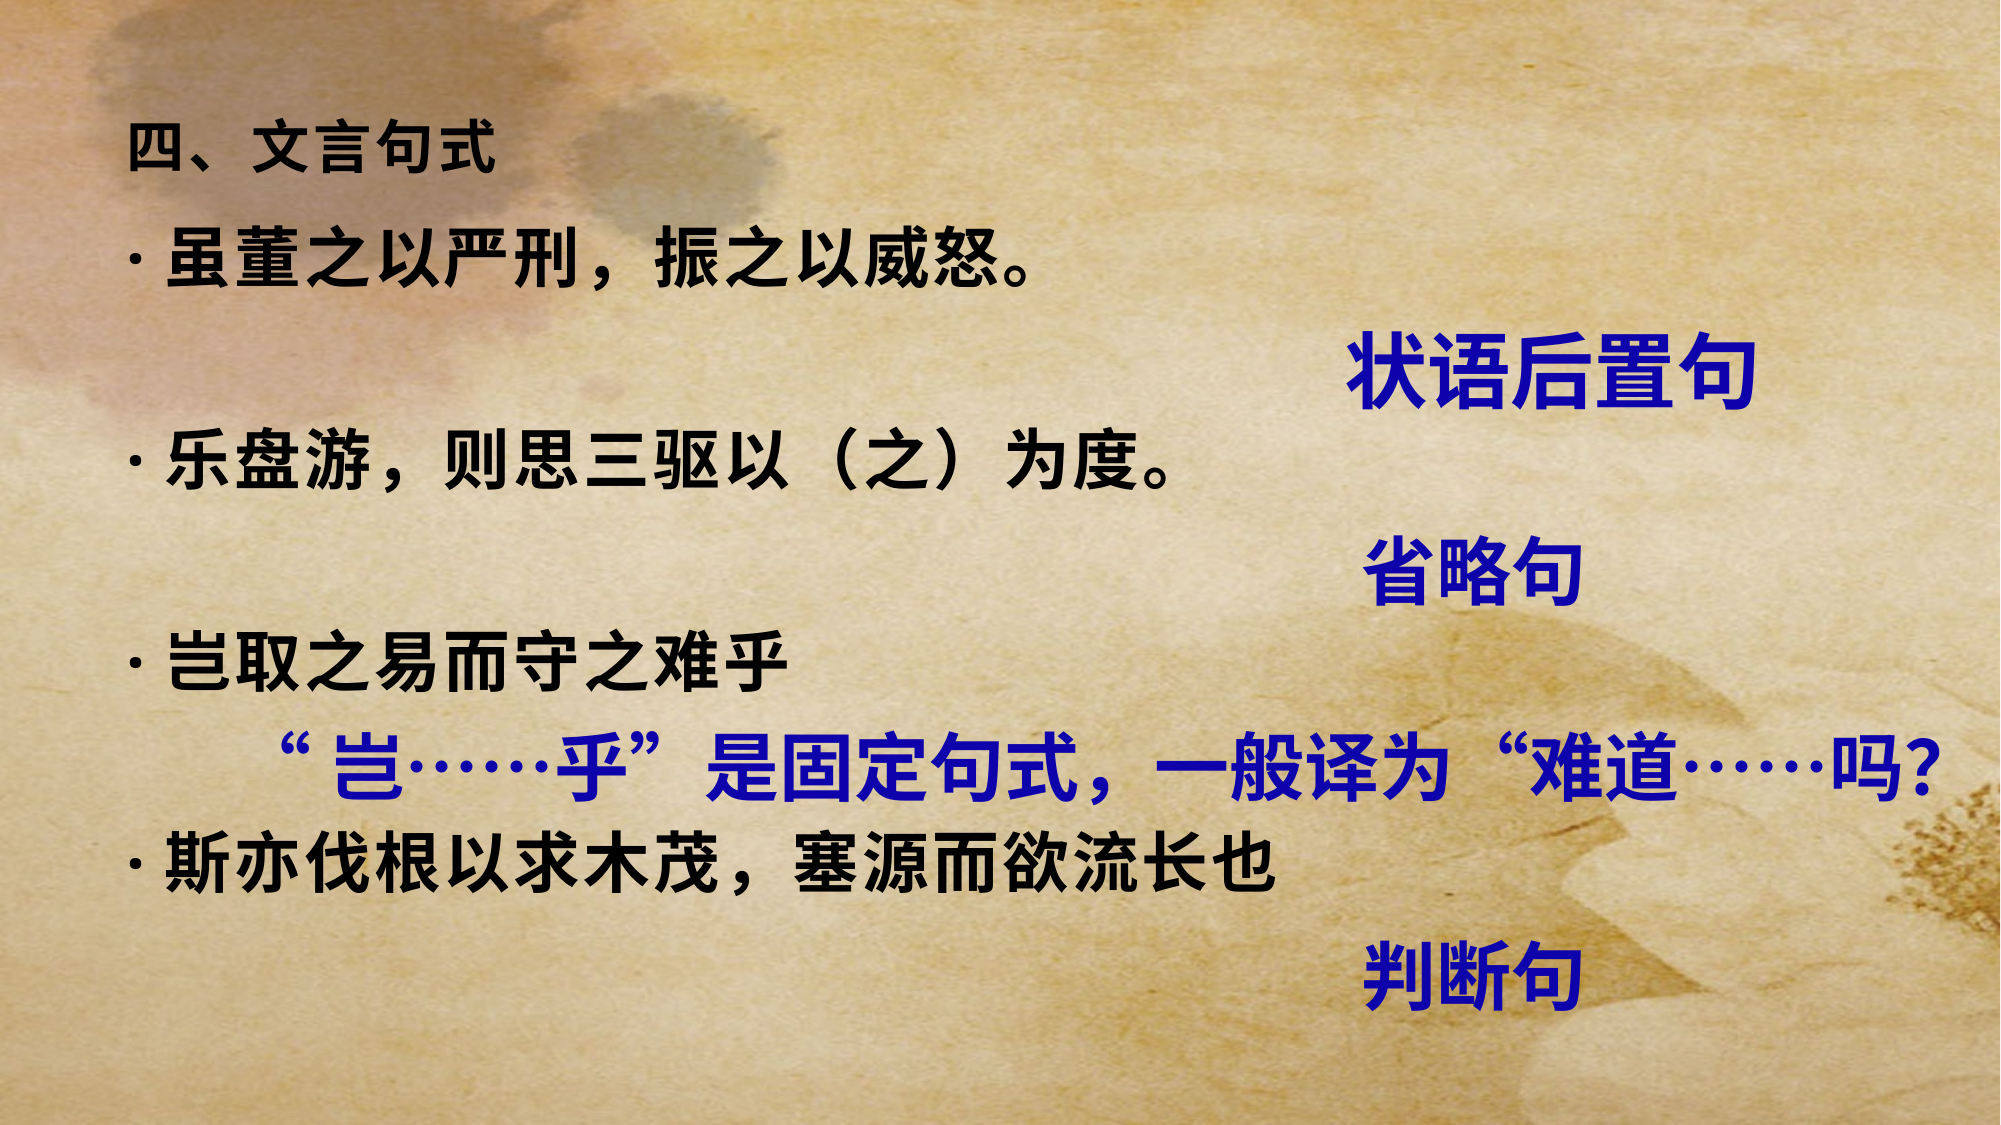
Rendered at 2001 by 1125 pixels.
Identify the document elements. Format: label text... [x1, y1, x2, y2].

text_box “岂……乎”是固定句式，一般译为“难道……吗？ [221, 712, 1963, 908]
text_box 状语后置句 [1329, 312, 1808, 427]
title 四、文言句式 [109, 127, 1891, 216]
list ·虽董之以严刑，振之以威怒。 ·乐盘游，则思三驱以（之）为度。 ·岂取之易而守之难乎 ·斯亦伐根以求木茂，塞源而欲流长也 [109, 216, 1964, 1044]
text_box 省略句 [1346, 517, 1671, 622]
picture [0, 0, 2001, 1125]
text_box 判断句 [1346, 922, 1853, 1028]
